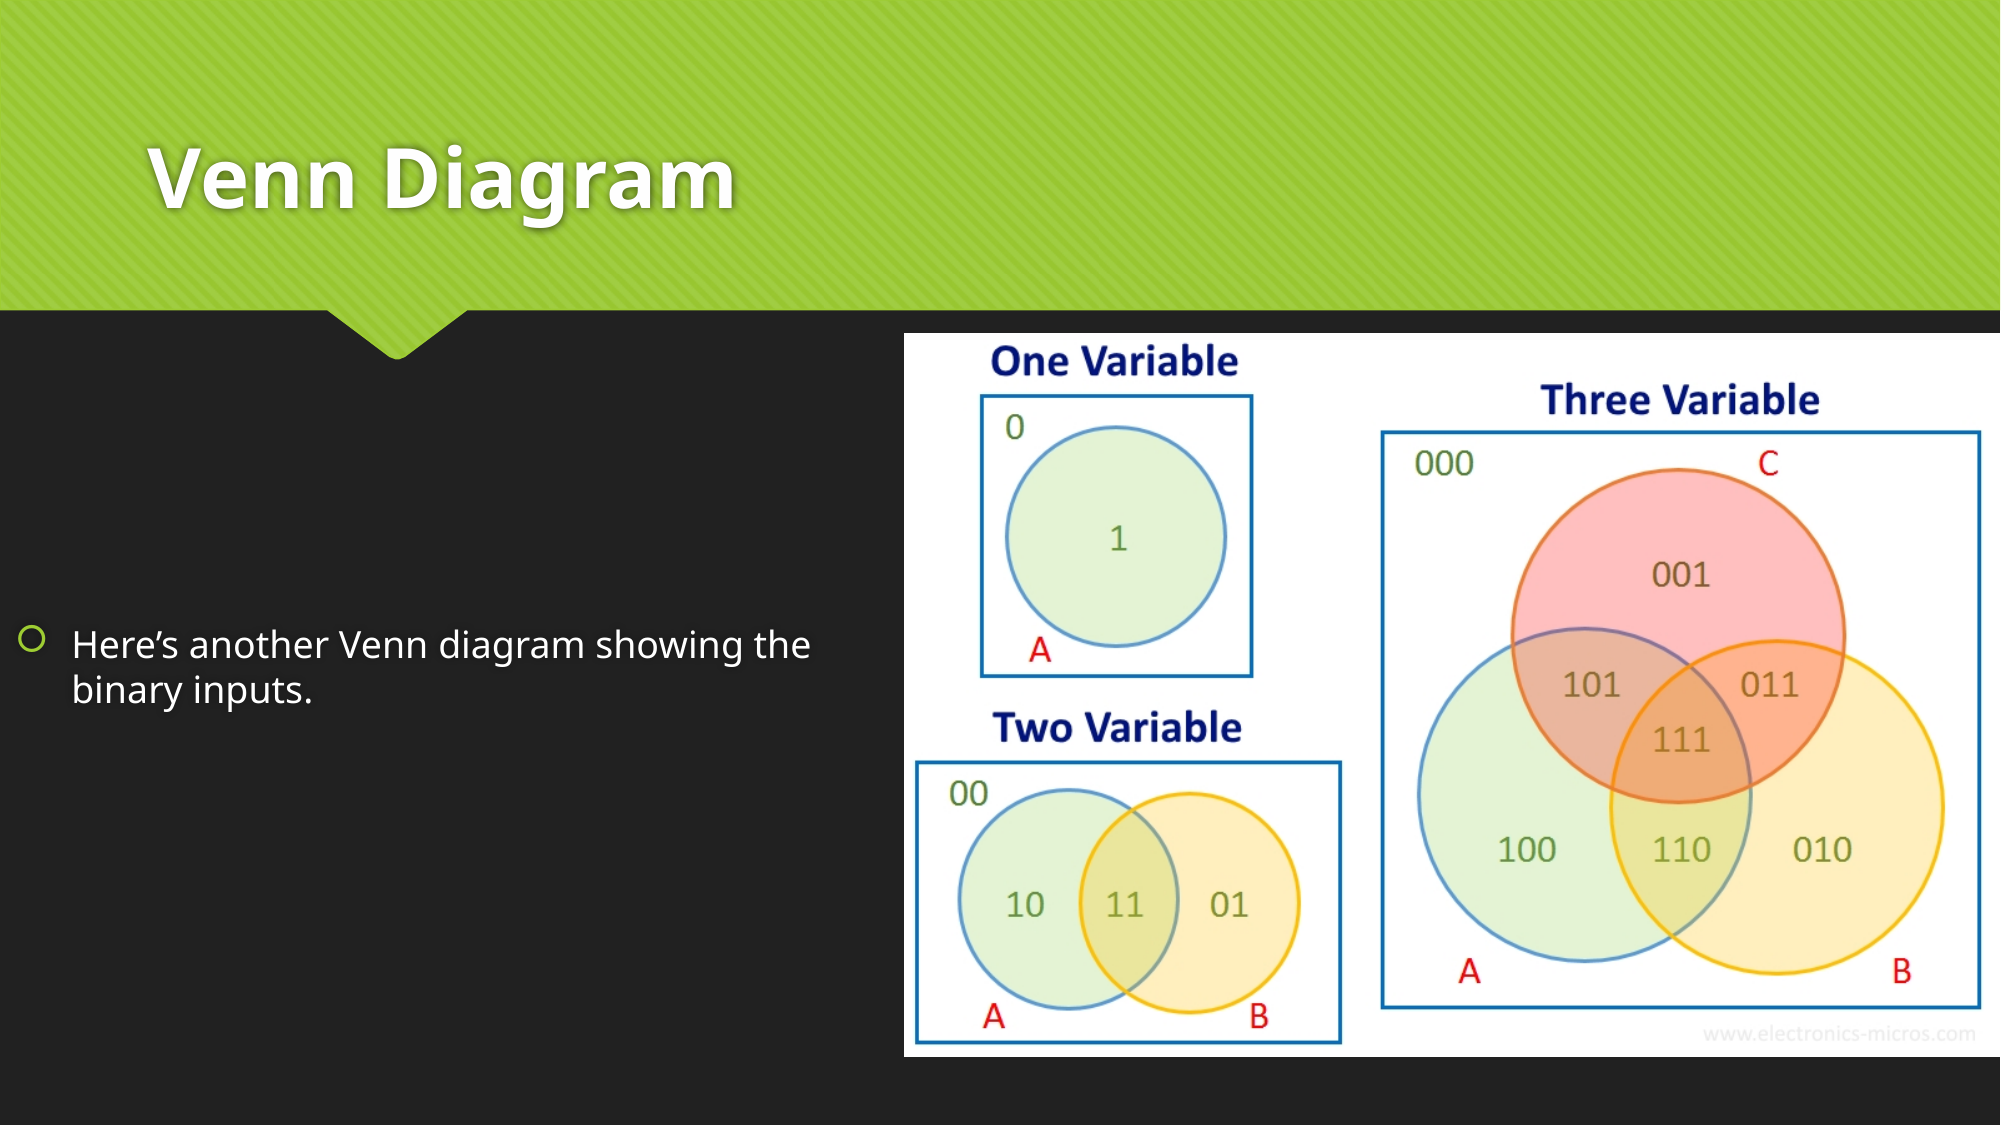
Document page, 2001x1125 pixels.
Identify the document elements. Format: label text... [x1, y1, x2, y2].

picture [903, 333, 2000, 1057]
title Venn Diagram [132, 73, 1868, 233]
list Here’s another Venn diagram showing the binary inputs. [0, 364, 880, 968]
